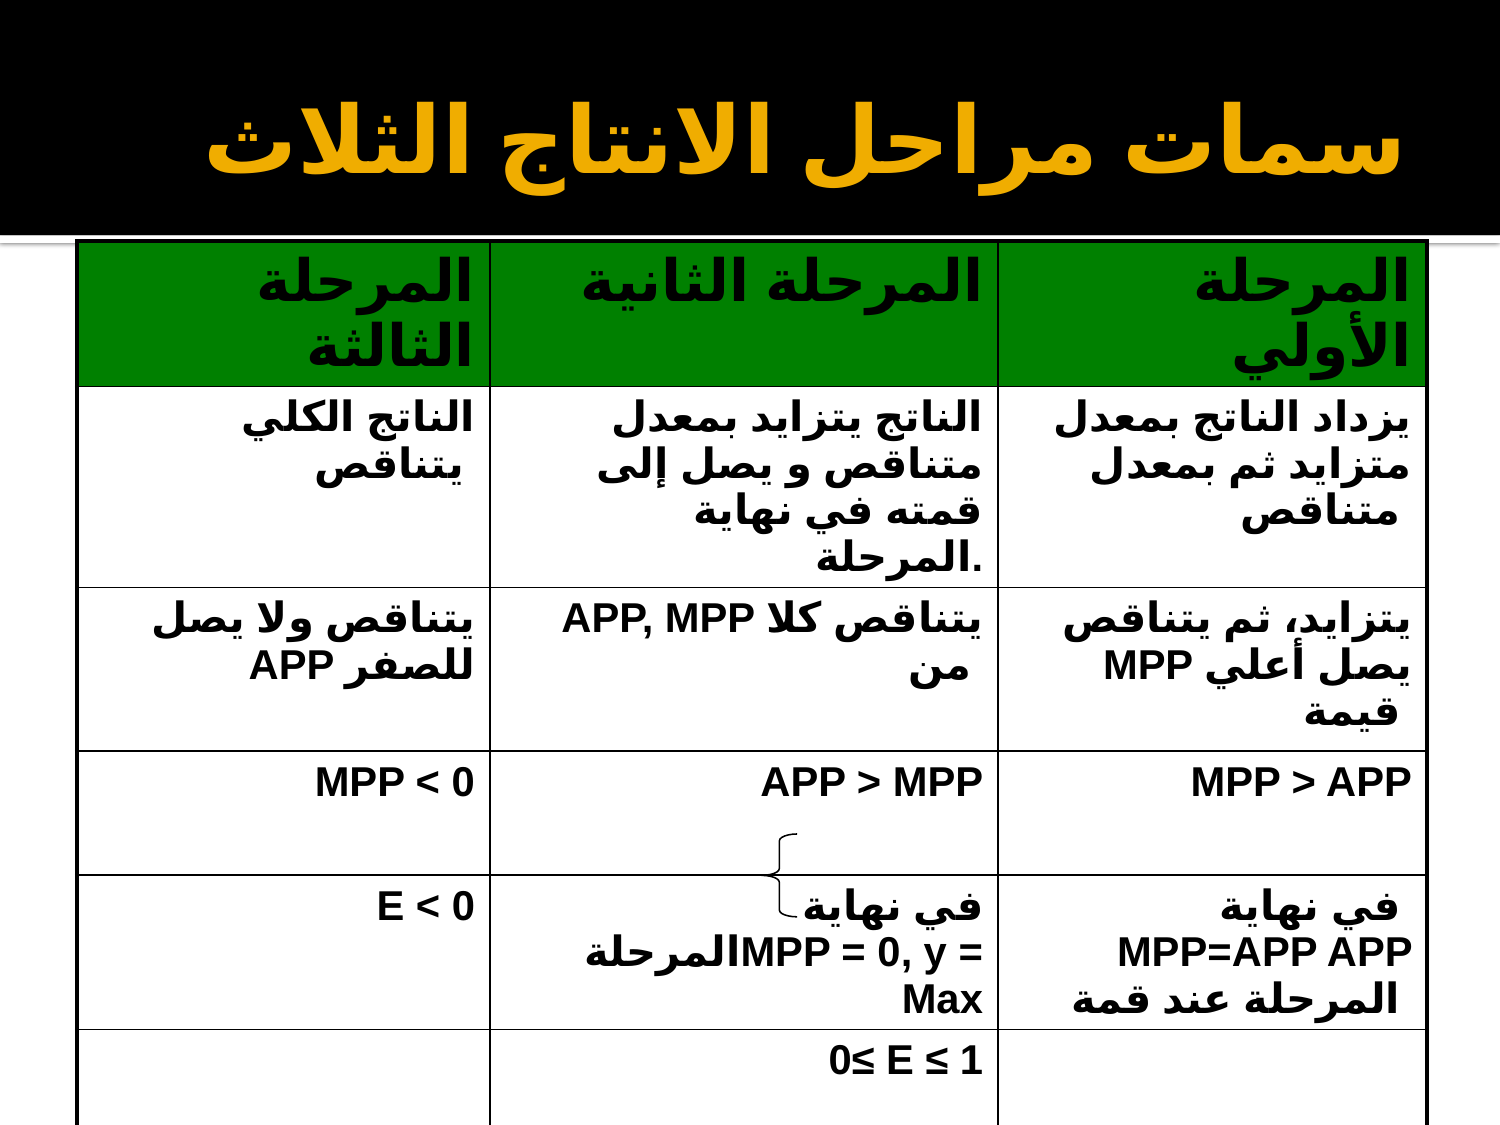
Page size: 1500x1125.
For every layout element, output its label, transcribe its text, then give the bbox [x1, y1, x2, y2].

table_cell APP > MPP [491, 752, 997, 874]
table_cell الناتج الكلي يتناقص [79, 387, 489, 587]
table_cell يزداد الناتج بمعدل متزايد ثم بمعدل متناقص [999, 387, 1425, 587]
table_cell MPP > APP [999, 752, 1425, 874]
table_cell يتزايد، ثم يتناقص MPP يصل أعلي قيمة [999, 588, 1425, 750]
table_cell يتناقص ولا يصل APP للصفر [79, 588, 489, 750]
text_box [761, 833, 798, 917]
table_cell [79, 1030, 489, 1125]
table_cell [999, 1030, 1425, 1125]
table_header المرحلة الثانية [491, 243, 997, 386]
title سمات مراحل الانتاج الثلاث [64, 42, 1415, 230]
table_cell الناتج يتزايد بمعدل متناقص و يصل إلى قمته في نهاية المرحلة. [491, 387, 997, 587]
table_cell في نهاية المرحلةMPP = 0, y = Max [491, 876, 997, 1029]
table_cell في نهاية MPP=APP APP المرحلة عند قمة [999, 876, 1425, 1029]
table_cell MPP < 0 [79, 752, 489, 874]
table_header المرحلة الثالثة [79, 243, 489, 386]
table_header المرحلة الأولي [999, 243, 1425, 386]
table_cell E < 0 [79, 876, 489, 1029]
table_cell 0≤ E ≤ 1 [491, 1030, 997, 1125]
table_cell APP, MPP يتناقص كلا من [491, 588, 997, 750]
